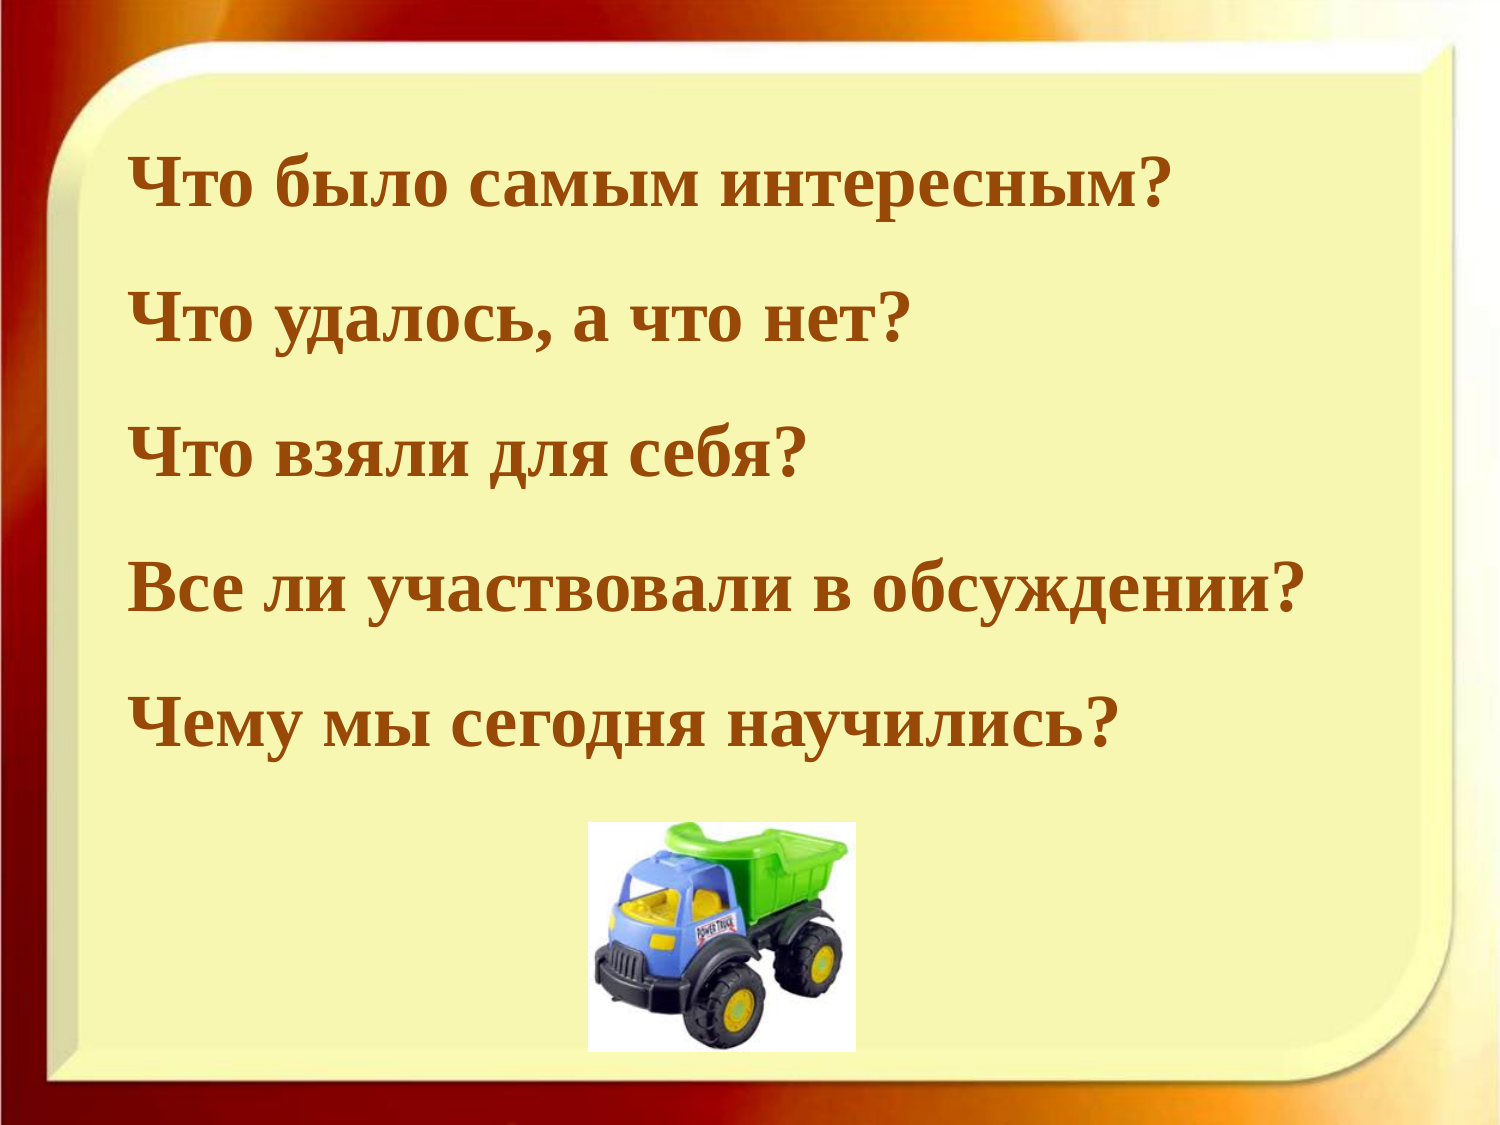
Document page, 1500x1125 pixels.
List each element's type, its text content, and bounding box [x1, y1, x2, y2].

picture [0, 0, 1500, 1125]
text_box Что было самым интересным? Что удалось, а что нет? Что взяли для себя? Все ли участвовали в обсуждении? Чему мы сегодня научились? [112, 79, 1436, 770]
